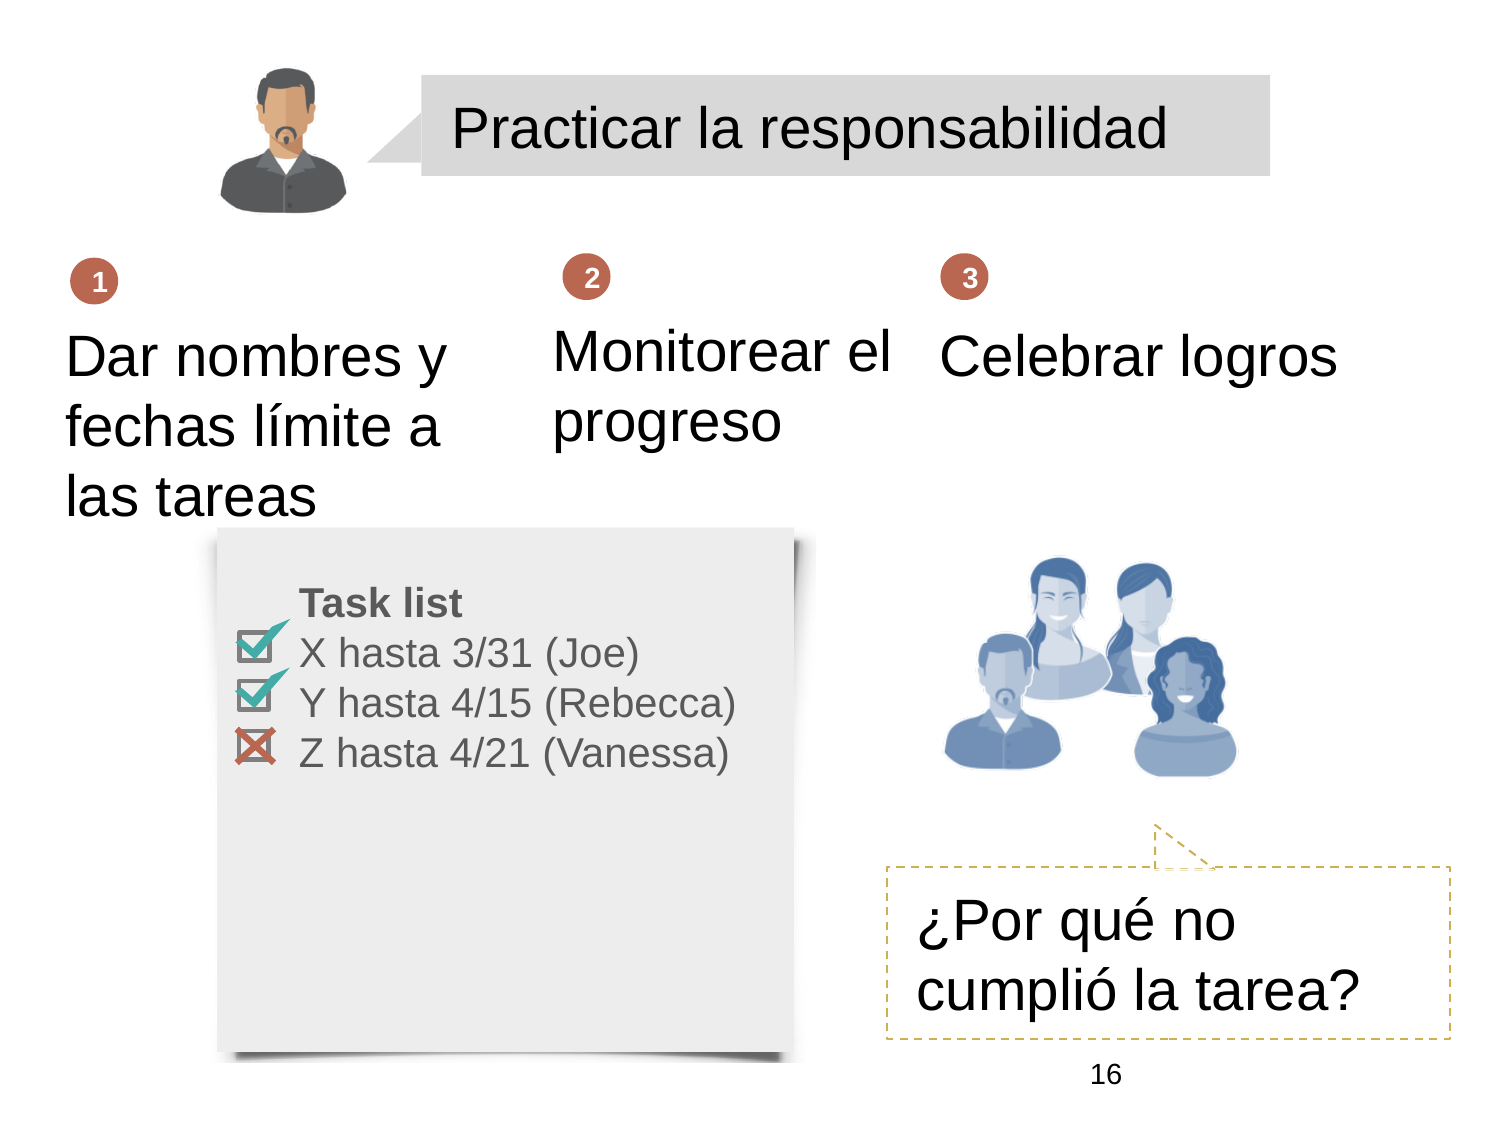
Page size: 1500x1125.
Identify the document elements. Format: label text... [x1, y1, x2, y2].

slide_number ‹#› [1074, 1047, 1425, 1103]
text_box 1 [70, 257, 119, 305]
text_box Dar nombres y fechas límite a las tareas [50, 310, 510, 467]
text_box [371, 74, 1271, 177]
text_box Celebrar logros [924, 310, 1466, 467]
picture [212, 51, 368, 224]
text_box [886, 824, 1451, 1040]
text_box 3 [940, 253, 989, 300]
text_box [937, 549, 1260, 784]
text_box 2 [562, 253, 611, 300]
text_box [194, 520, 817, 1063]
text_box Monitorear el progreso [537, 305, 963, 463]
